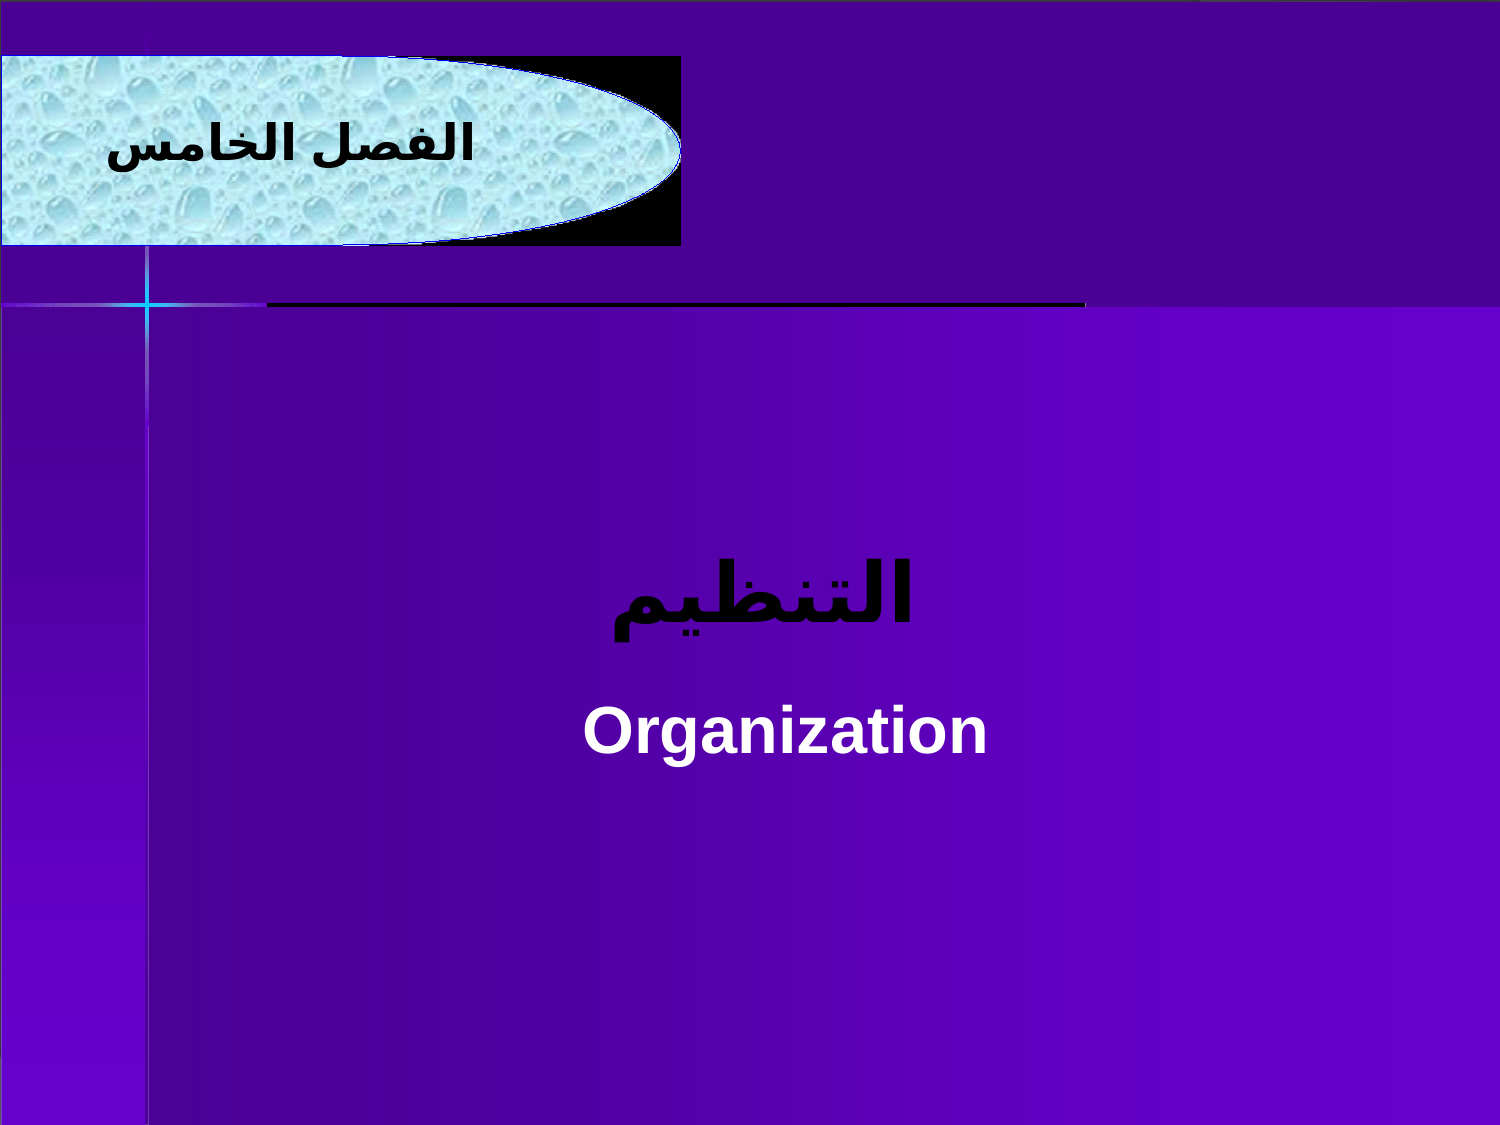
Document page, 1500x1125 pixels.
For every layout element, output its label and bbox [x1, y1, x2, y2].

text_box [1, 1, 1500, 1125]
